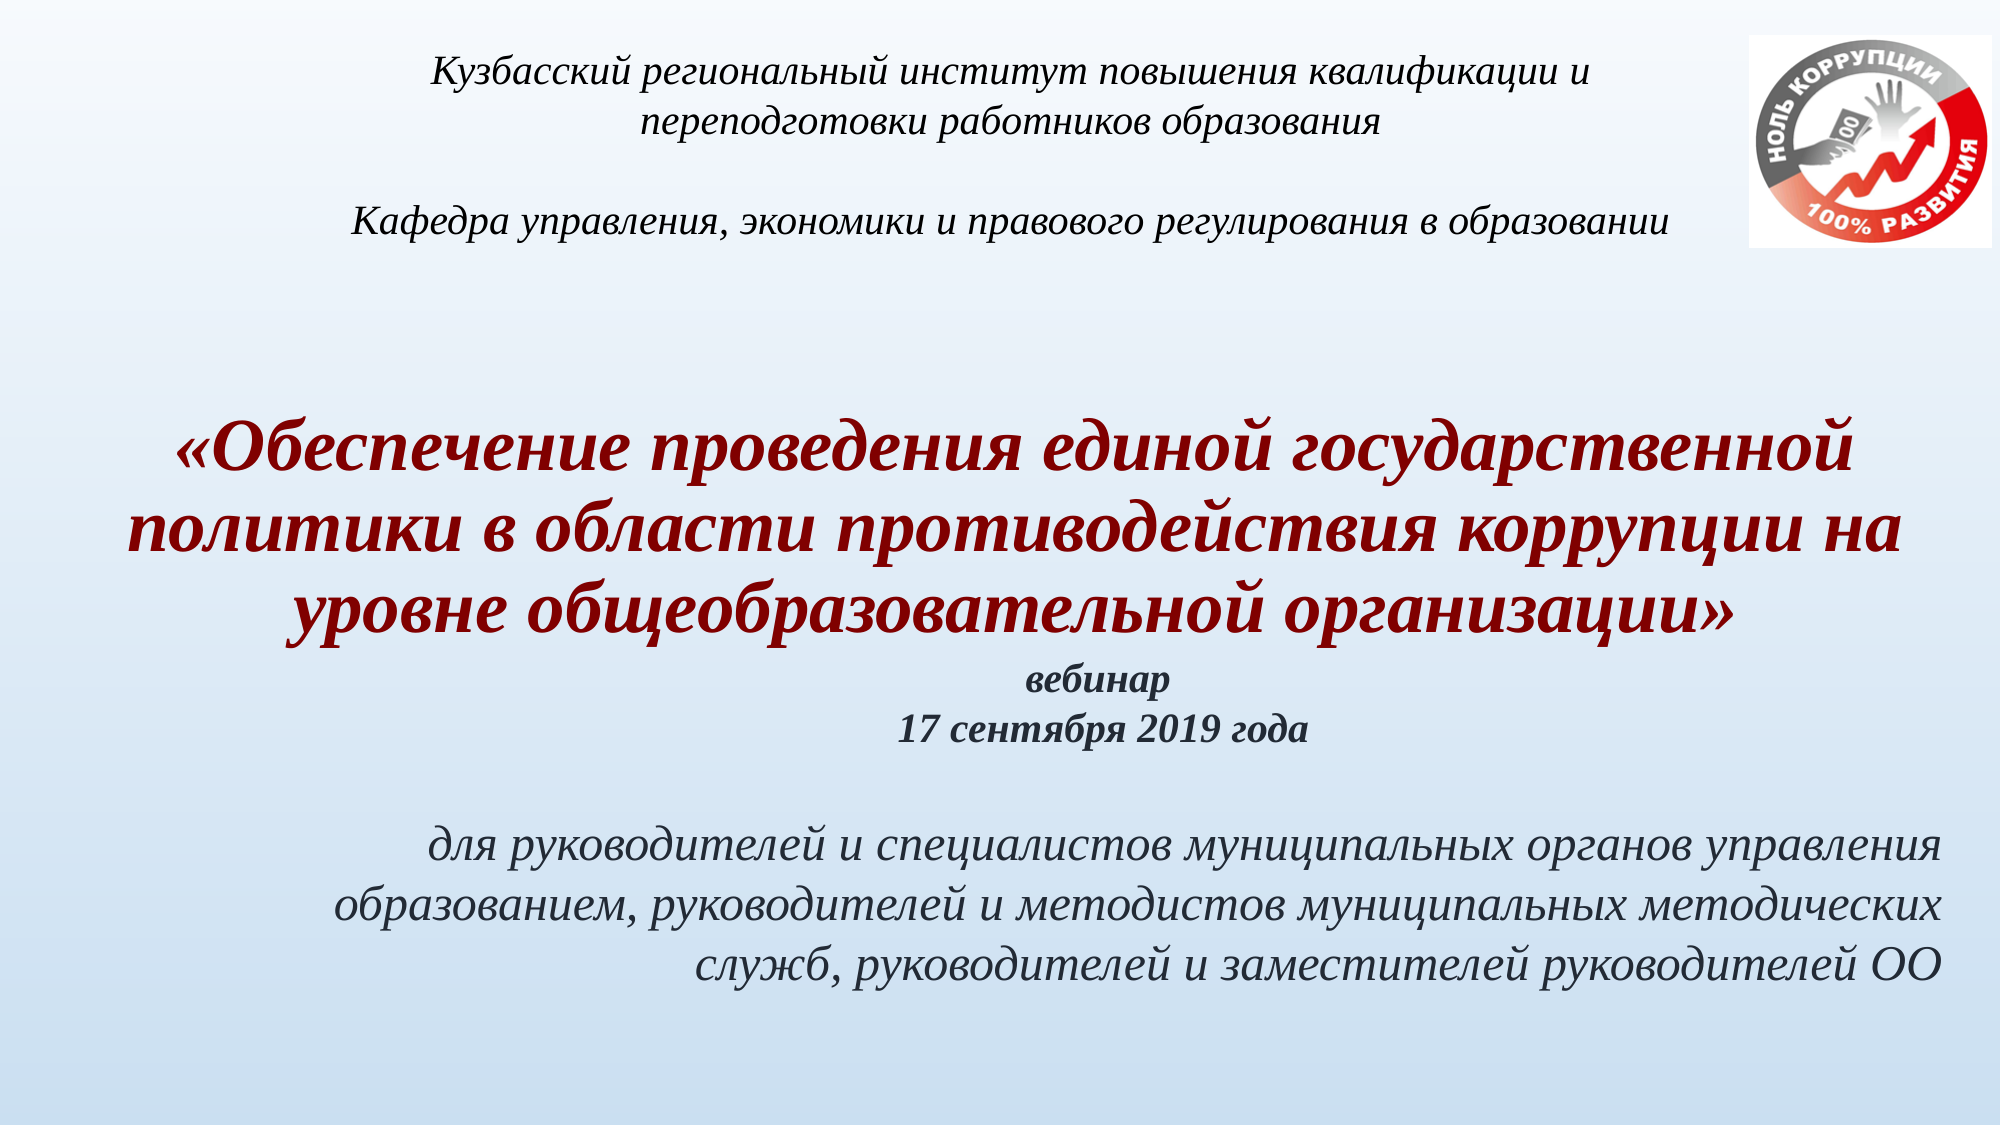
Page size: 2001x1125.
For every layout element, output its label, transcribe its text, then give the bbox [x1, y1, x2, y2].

picture [1749, 35, 1992, 248]
subtitle вебинар 17 сентября 2019 года для руководителей и специалистов муниципальных органов управления образованием, руководителей и методистов муниципальных методических служб, руководителей и заместителей руководителей ОО [249, 643, 1958, 1103]
title «Обеспечение проведения единой государственной политики в области противодействия коррупции на уровне общеобразовательной организации» [97, 309, 1934, 656]
text_box Кузбасский региональный институт повышения квалификации и переподготовки работников образования Кафедра управления, экономики и правового регулирования в образовании [290, 35, 1732, 251]
